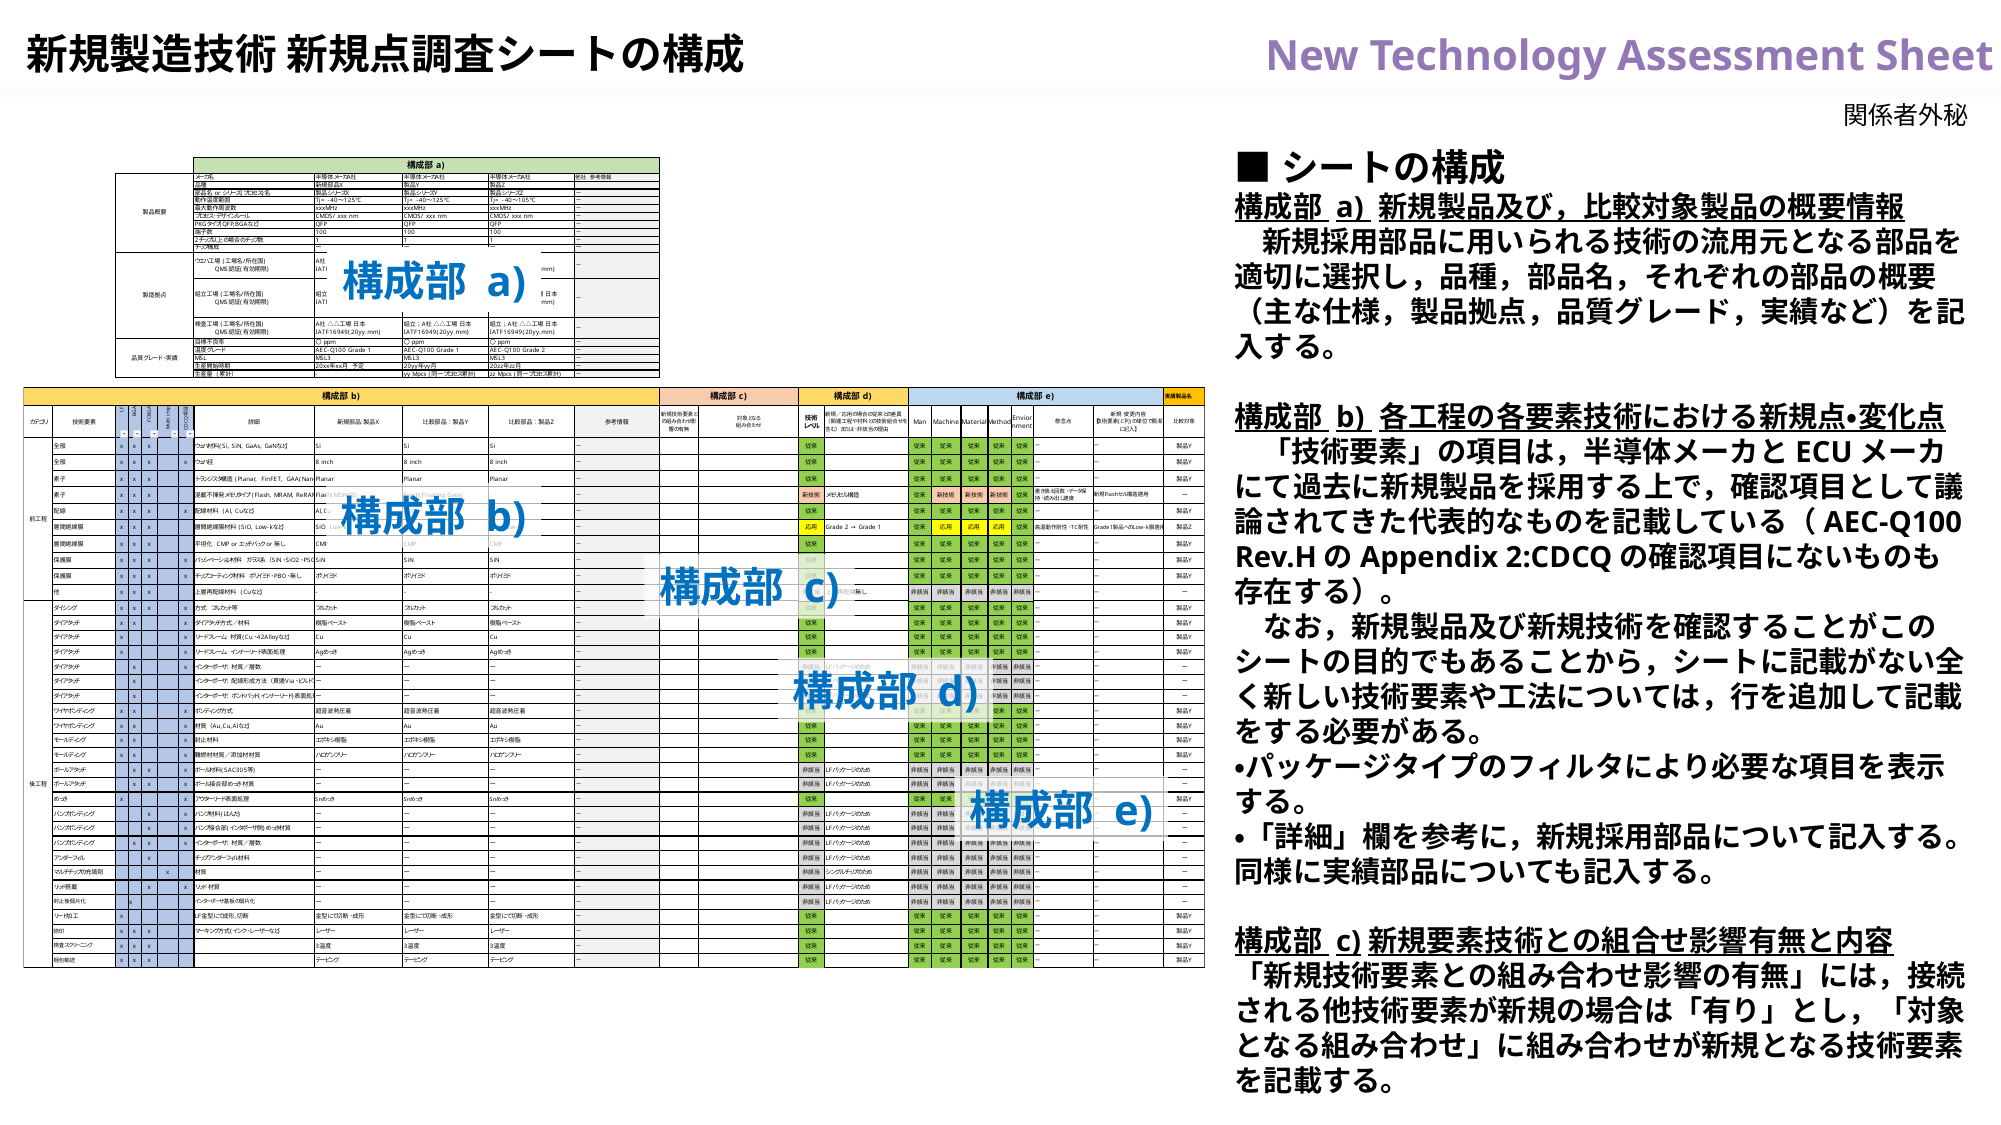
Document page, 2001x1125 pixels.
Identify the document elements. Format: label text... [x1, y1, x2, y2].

text_box ■シートの構成 構成部 a) 新規製品及び，比較対象製品の概要情報 新規採用部品に用いられる技術の流用元となる部品を適切に選択し，品種，部品名，それぞれの部品の概要（主な仕様，製品拠点，品質グレード，実績など）を記入する。 構成部 b) 各工程の各要素技術における新規点・変化点 「技術要素」の項目は，半導体メーカとECUメーカにて過去に新規製品を採用する上で，確認項目として議論されてきた代表的なものを記載している（AEC-Q100 Rev.HのAppendix 2:CDCQの確認項目にないものも存在する）。 なお，新規製品及び新規技術を確認することがこのシートの目的でもあることから，シートに記載がない全く新しい技術要素や工法については，行を追加して記載をする必要がある。 ・パッケージタイプのフィルタにより必要な項目を表示する。 ・「詳細」欄を参考に，新規採用部品について記入する。同様に実績部品についても記入する。 構成部 c)新規要素技術との組合せ影響有無と内容 「新規技術要素との組み合わせ影響の有無」には，接続される他技術要素が新規の場合は「有り」とし，「対象となる組み合わせ」に組み合わせが新規となる技術要素を記載する。 [1220, 136, 1984, 1105]
text_box 関係者外秘 [1828, 92, 1984, 136]
picture [23, 156, 1205, 968]
text_box 新規製造技術 新規点調査シートの構成 [11, 20, 782, 86]
